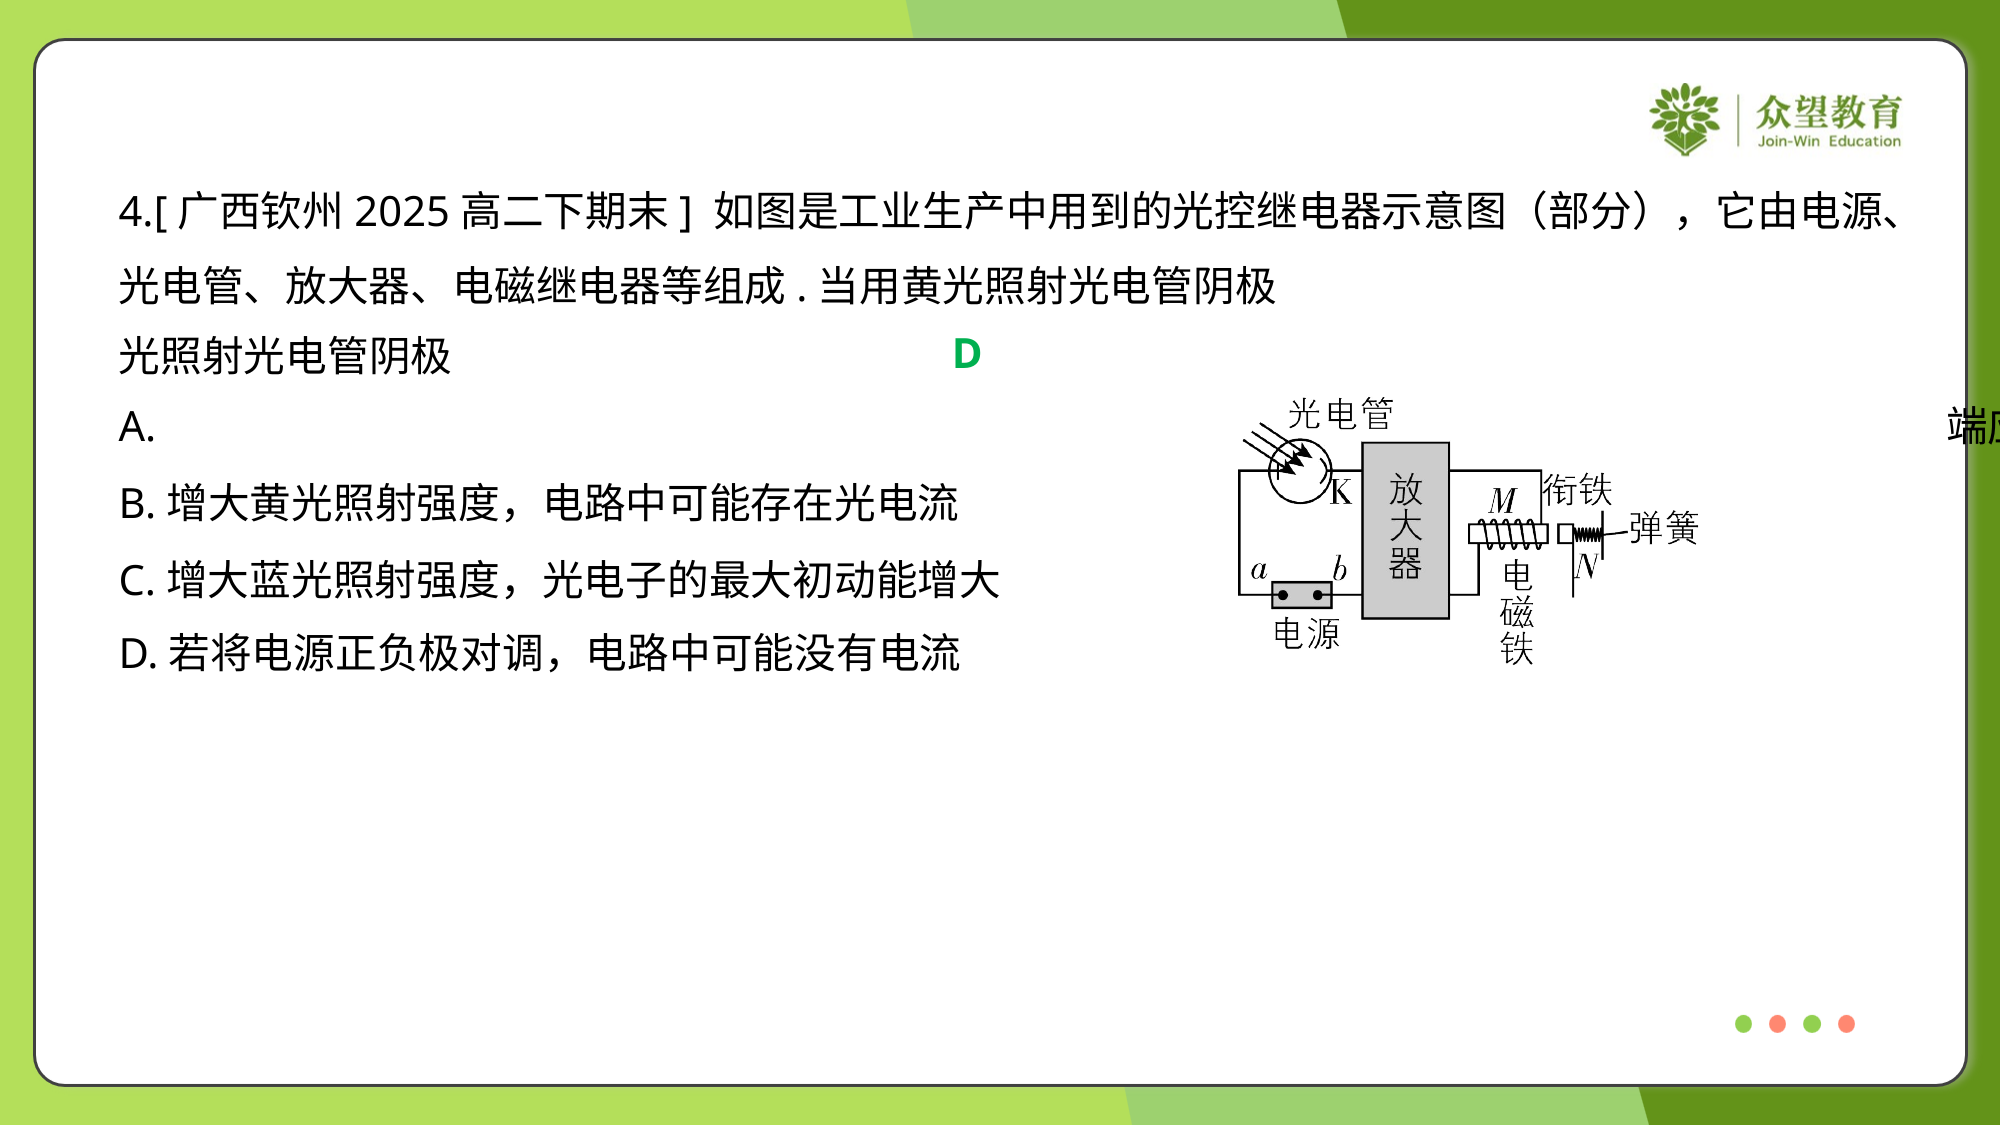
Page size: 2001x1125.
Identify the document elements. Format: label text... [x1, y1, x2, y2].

text_box D [935, 306, 999, 371]
picture [0, 0, 2000, 1125]
